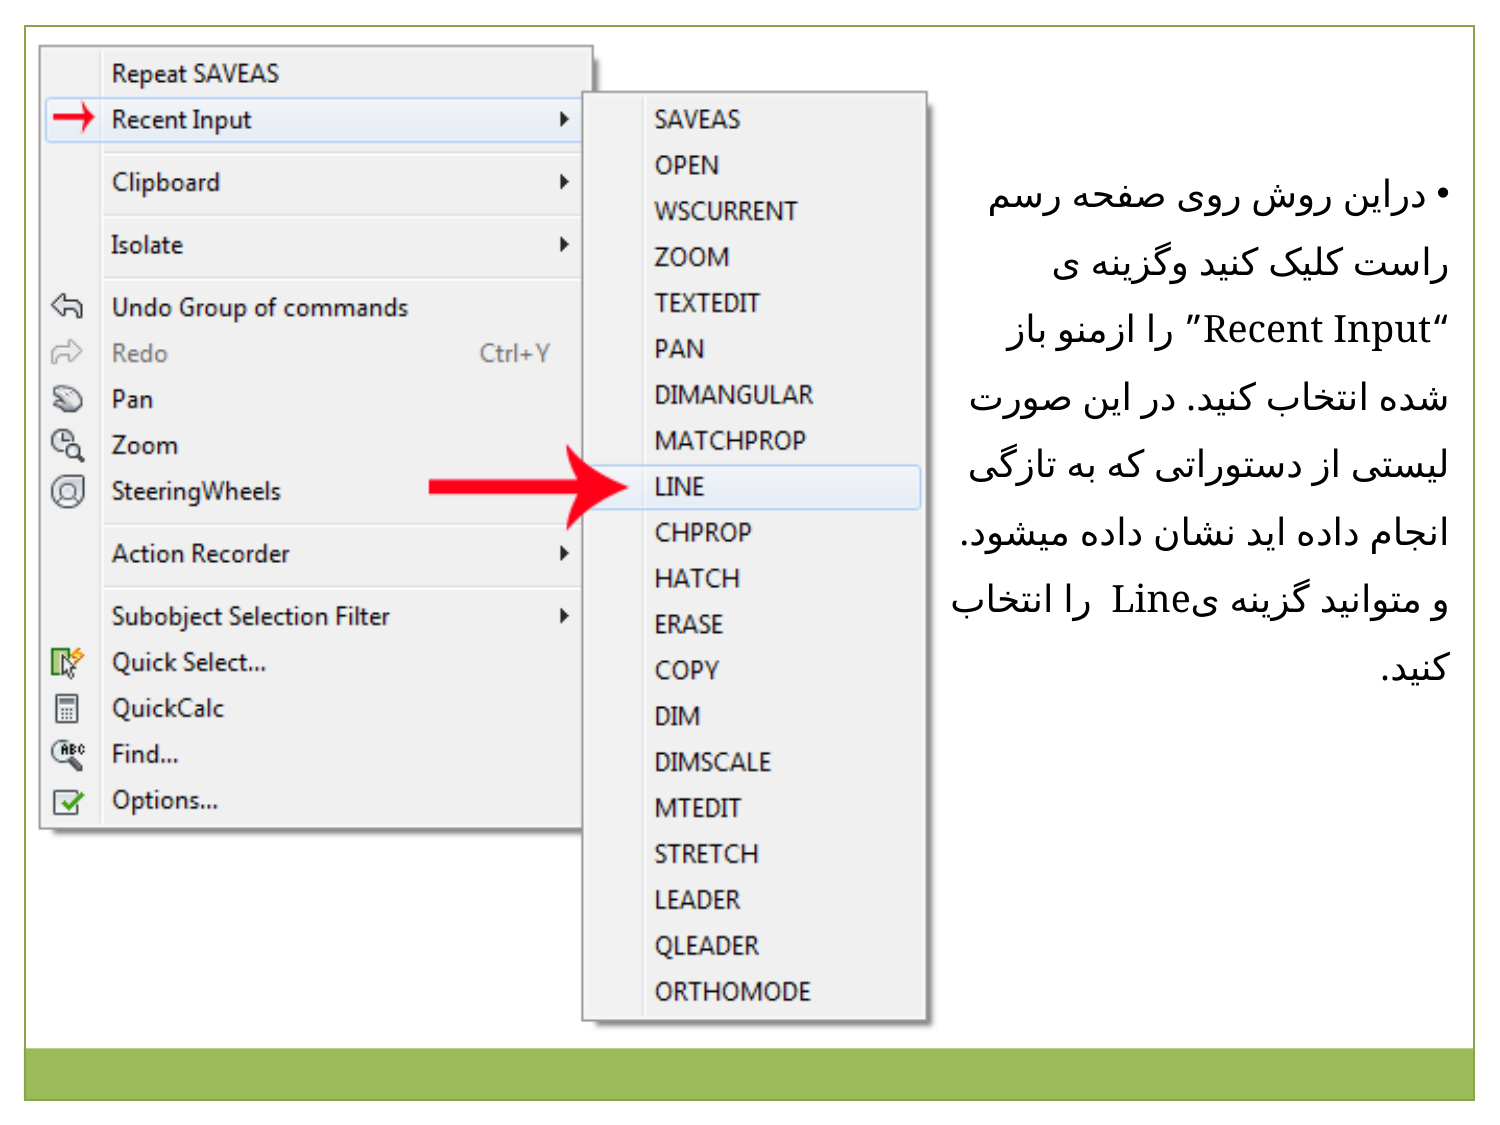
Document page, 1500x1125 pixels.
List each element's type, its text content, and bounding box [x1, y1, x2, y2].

text_box دراین روش روی صفحه رسم راست کلیک کنید وگزینه ی “Recent Input” را ازمنو باز شده انتخاب کنید. در این صورت لیستی از دستوراتی که به تازگی انجام داده اید نشان داده میشود. و متوانید گزینه یLine را انتخاب کنید. [950, 140, 1465, 696]
picture [34, 34, 946, 1044]
